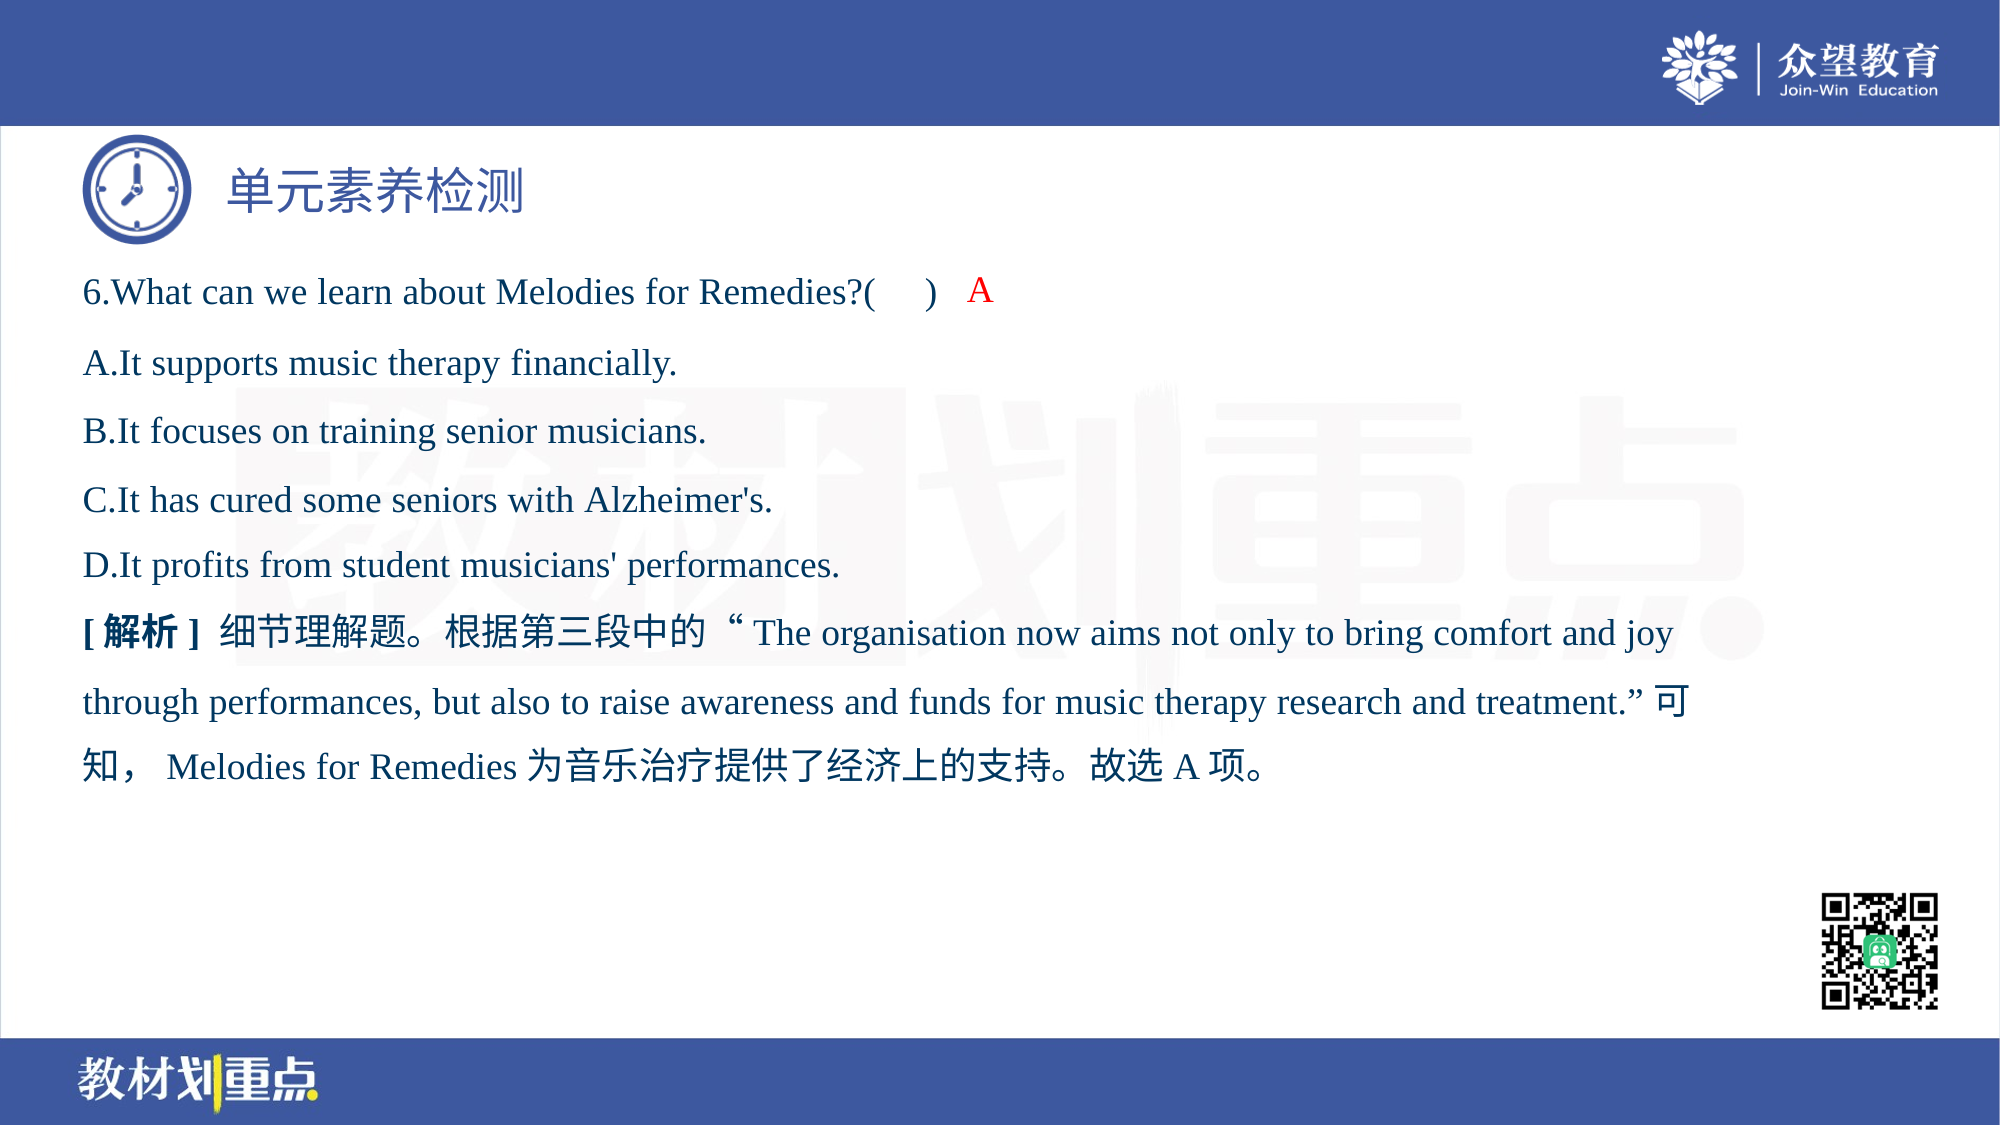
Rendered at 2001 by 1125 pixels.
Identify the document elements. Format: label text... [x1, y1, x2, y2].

text_box [解析] 细节理解题。根据第三段中的“The organisation now aims not only to bring comfort and joy through performances, but also to raise awareness and funds for music therapy research and treatment.”可 知，Melodies for Remedies为音乐治疗提供了经济上的支持。故选A项。 [82, 584, 1817, 780]
picture [0, 0, 2000, 1125]
text_box A.It supports music therapy financially. B.It focuses on training senior musicians. C.It has cured some seniors with Alzheimer's. D.It profits from student musicians' performances. [82, 313, 1817, 578]
text_box A [953, 245, 1008, 304]
text_box 6.What can we learn about Melodies for Remedies?( ) [82, 247, 1817, 306]
